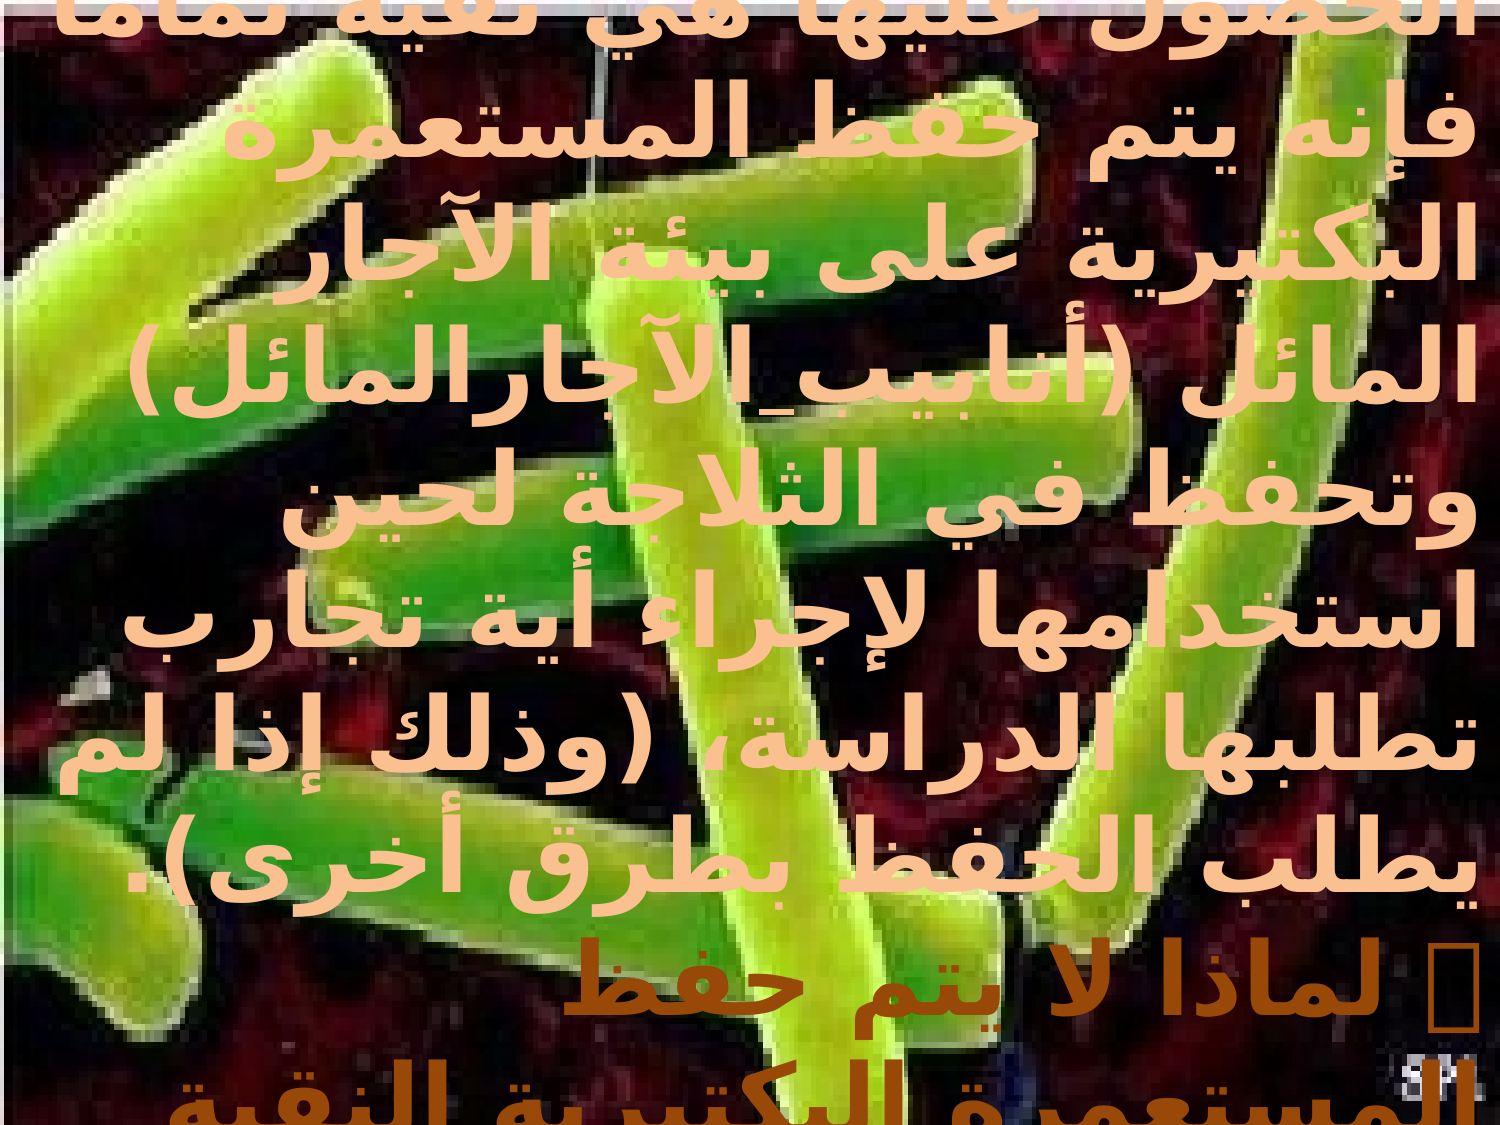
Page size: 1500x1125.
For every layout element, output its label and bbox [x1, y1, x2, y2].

list [0, 0, 1500, 1125]
